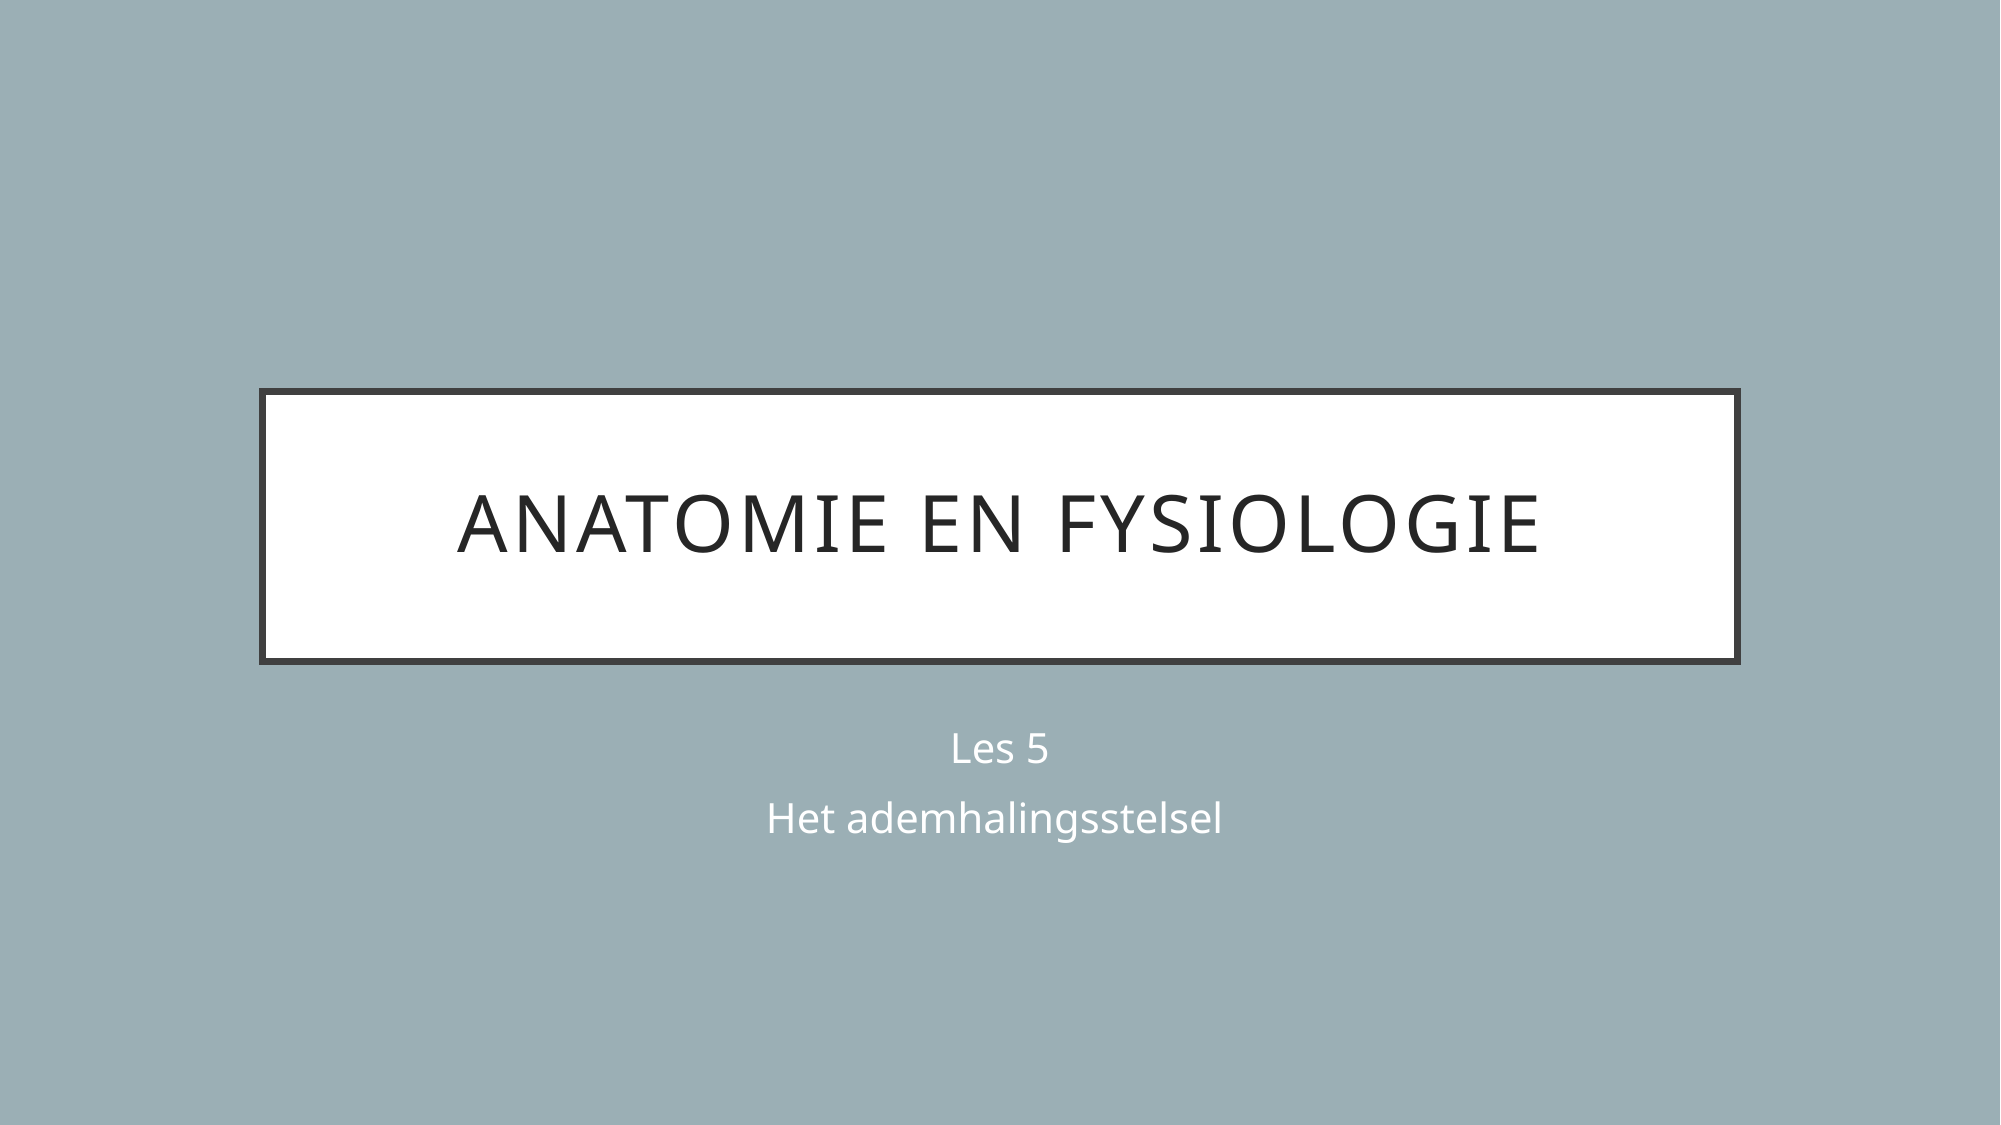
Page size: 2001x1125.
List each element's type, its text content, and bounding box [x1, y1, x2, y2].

subtitle Les 5 Het ademhalingsstelsel [442, 713, 1558, 918]
title Anatomie en Fysiologie [259, 388, 1741, 665]
